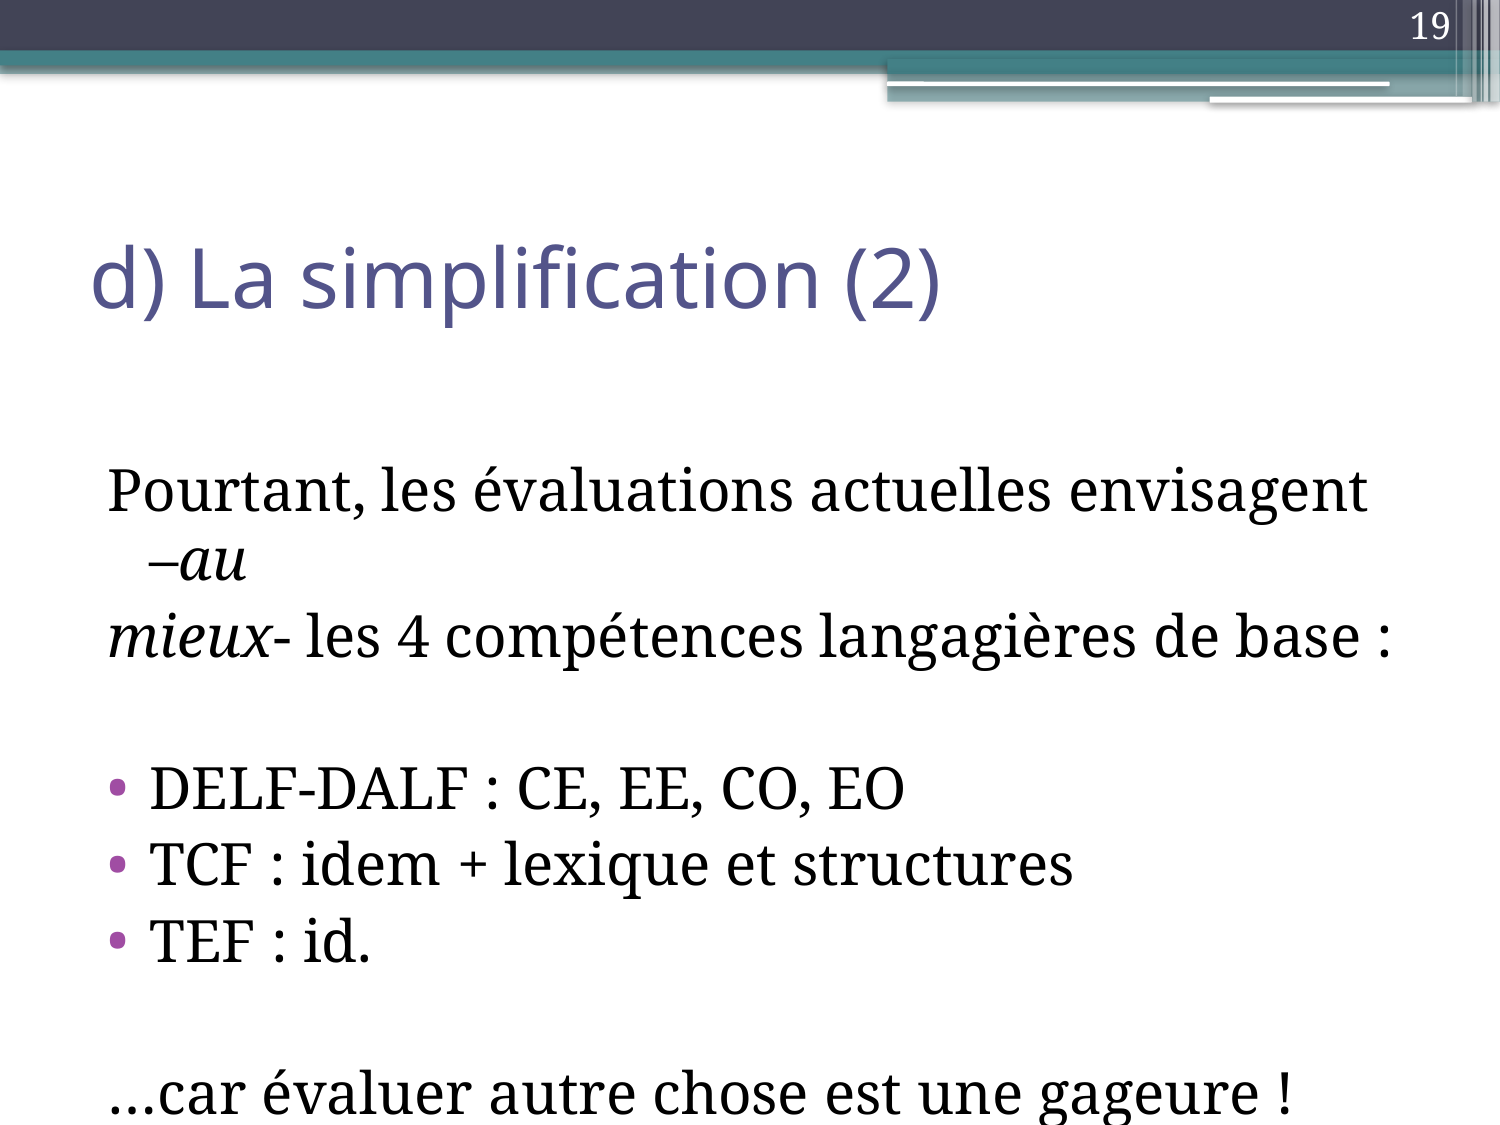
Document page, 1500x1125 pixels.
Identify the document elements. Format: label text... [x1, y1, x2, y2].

title d) La simplification (2) [75, 187, 1425, 363]
list Pourtant, les évaluations actuelles envisagent –au mieux- les 4 compétences langagières de base : DELF-DALF : CE, EE, CO, EO TCF : idem + lexique et structures TEF : id. …car évaluer autre chose est une gageure ! [75, 368, 1425, 1079]
slide_number 19 [1341, 0, 1466, 61]
